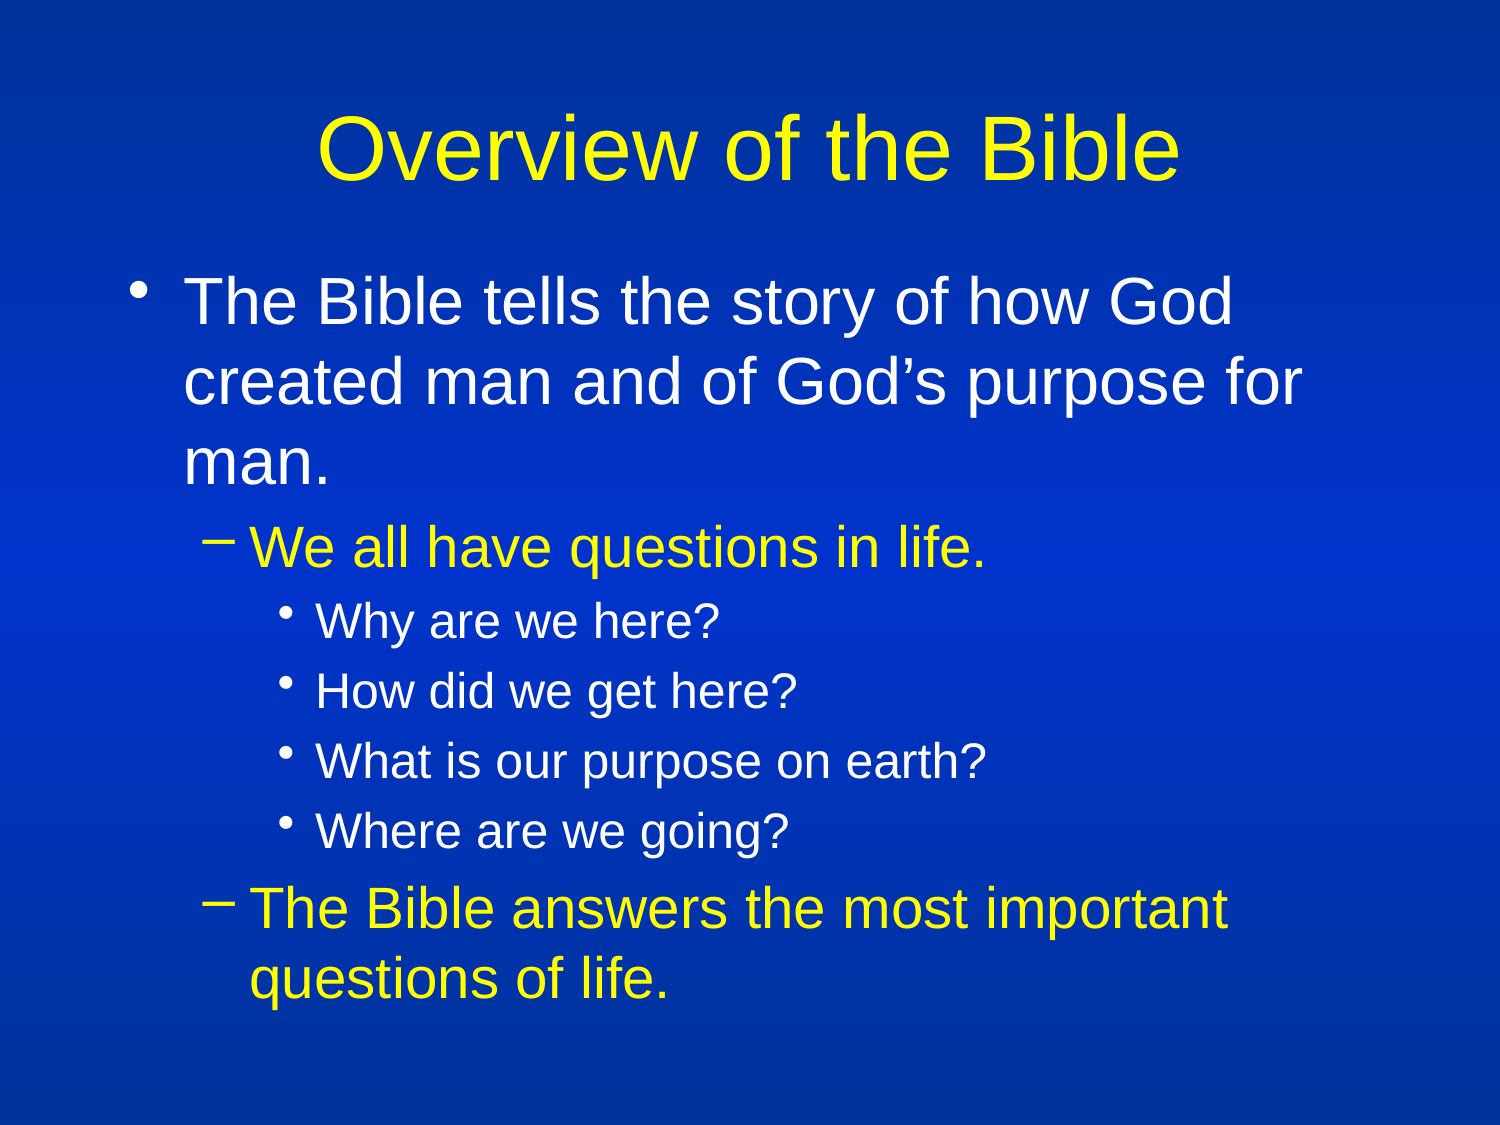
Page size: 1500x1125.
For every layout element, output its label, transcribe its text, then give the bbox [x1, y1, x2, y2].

title Overview of the Bible [112, 50, 1388, 238]
list The Bible tells the story of how God created man and of God’s purpose for man. We all have questions in life. Why are we here? How did we get here? What is our purpose on earth? Where are we going? The Bible answers the most important questions of life. [112, 249, 1388, 1063]
